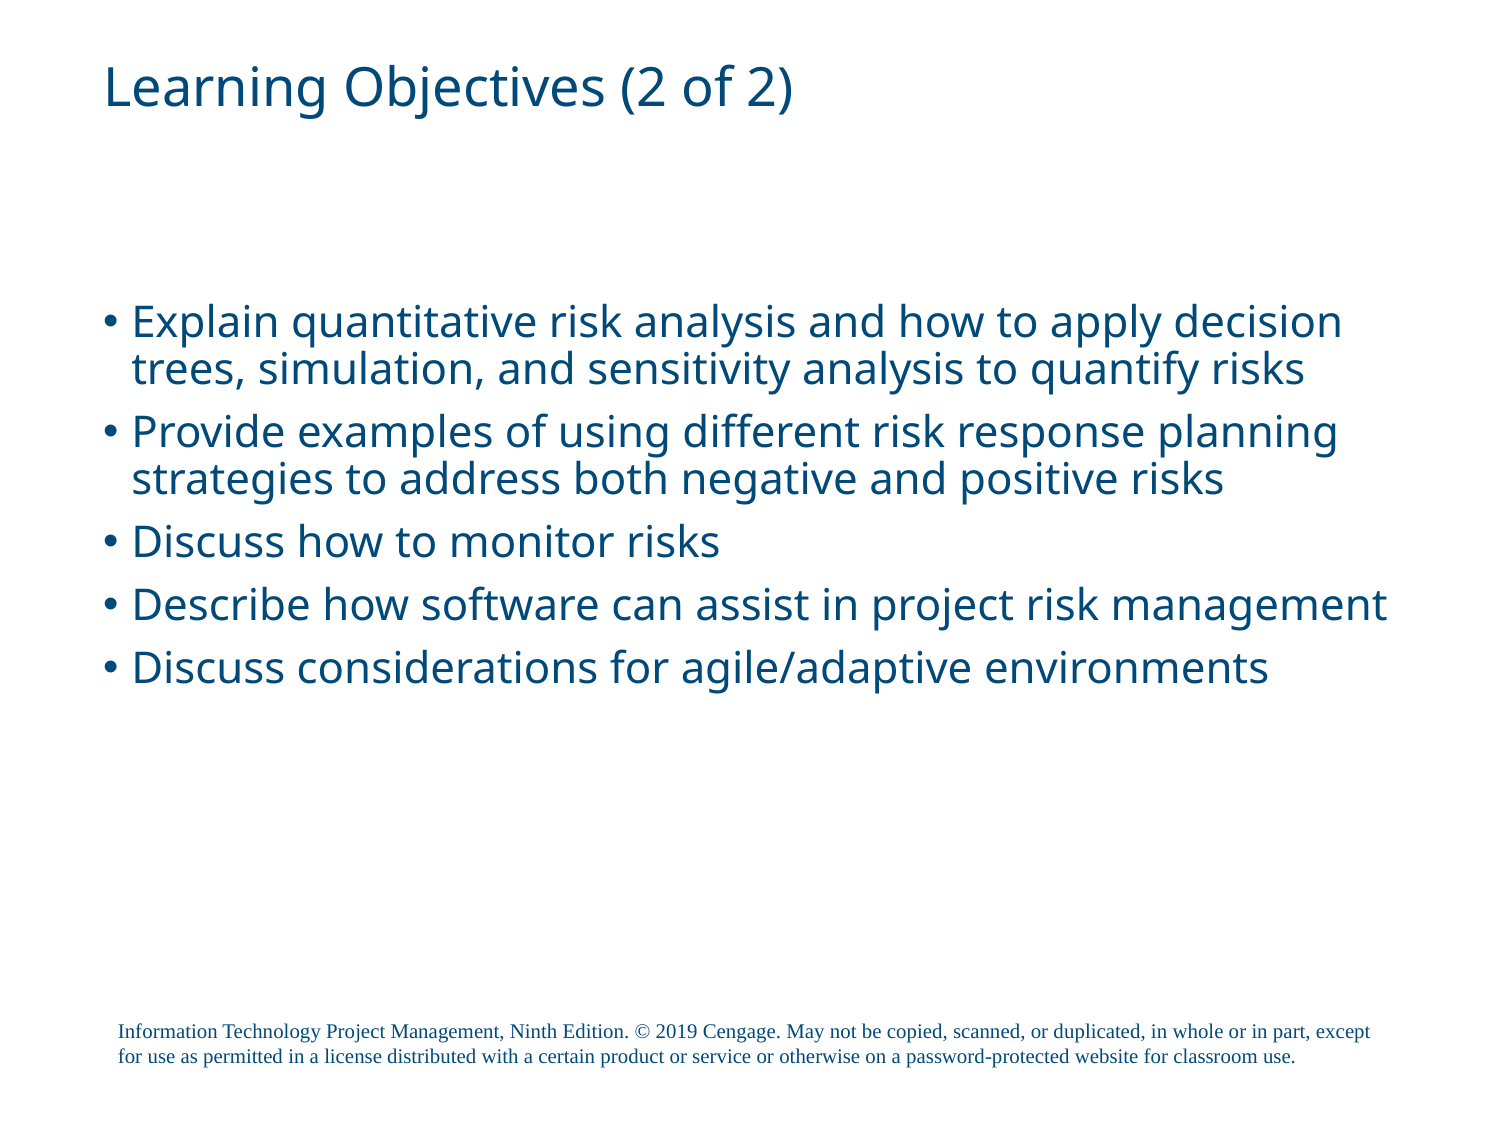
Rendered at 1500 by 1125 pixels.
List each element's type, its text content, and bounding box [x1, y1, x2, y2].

list Explain quantitative risk analysis and how to apply decision trees, simulation, and sensitivity analysis to quantify risks Provide examples of using different risk response planning strategies to address both negative and positive risks Discuss how to monitor risks Describe how software can assist in project risk management Discuss considerations for agile/adaptive environments [103, 299, 1397, 1009]
title Learning Objectives (2 of 2) [103, 59, 1397, 278]
footer Information Technology Project Management, Ninth Edition. © 2019 Cengage. May not be copied, scanned, or duplicated, in whole or in part, except for use as permitted in a license distributed with a certain product or service or otherwise on a password-protected website for classroom use. [103, 1009, 1397, 1070]
